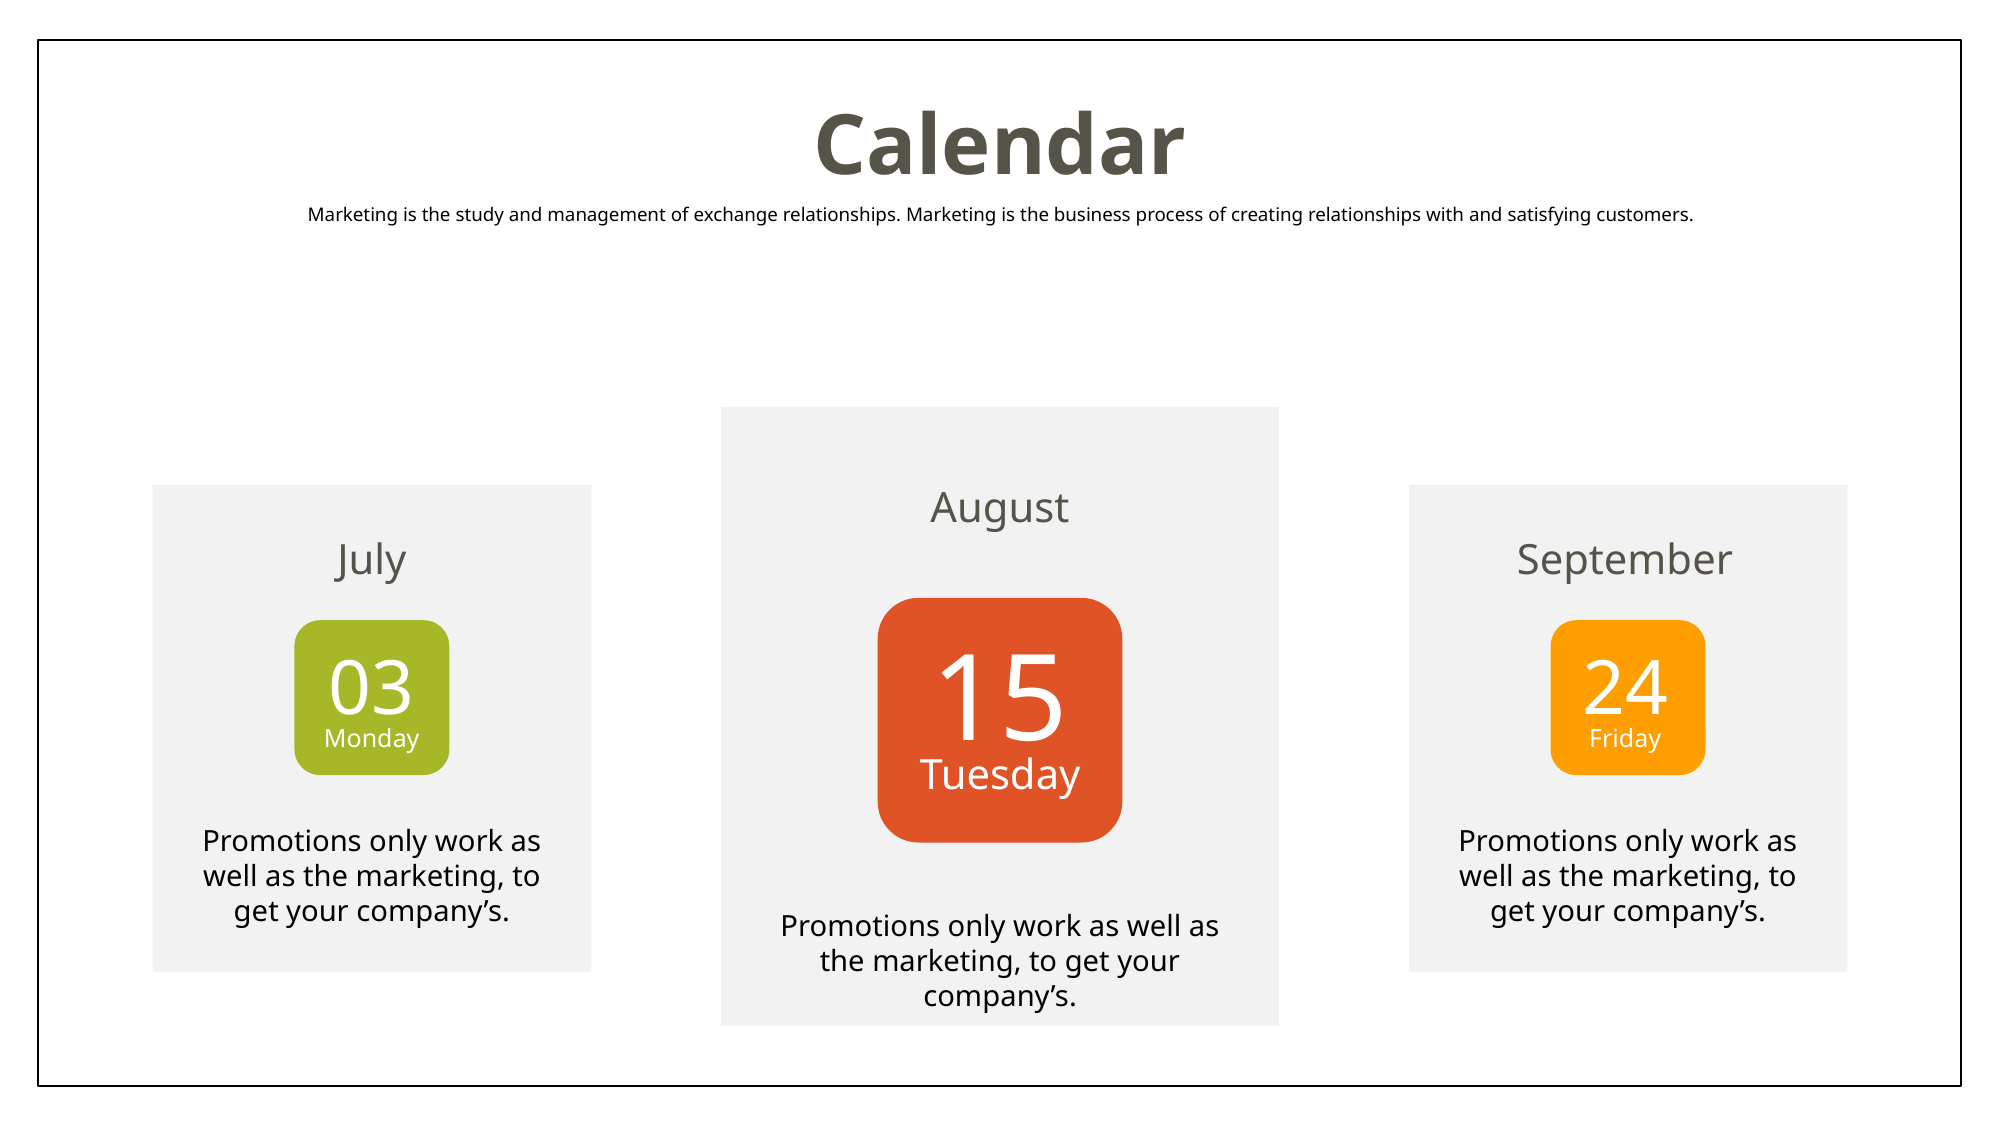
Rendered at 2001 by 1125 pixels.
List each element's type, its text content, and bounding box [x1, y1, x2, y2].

text_box [720, 405, 1281, 1027]
text_box [151, 483, 593, 973]
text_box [244, 648, 500, 754]
text_box [1549, 618, 1708, 646]
text_box Promotions only work as well as the marketing, to get your company’s. [1443, 814, 1813, 935]
text_box [876, 596, 1124, 633]
text_box September [1493, 525, 1757, 591]
text_box [876, 809, 1124, 845]
text_box [292, 618, 451, 646]
text_box August [868, 473, 1131, 538]
text_box Promotions only work as well as the marketing, to get your company’s. [187, 814, 557, 935]
text_box Calendar [798, 83, 1202, 195]
text_box Promotions only work as well as the marketing, to get your company’s. [757, 900, 1243, 1020]
text_box [1552, 762, 1704, 777]
text_box [296, 762, 448, 777]
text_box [872, 634, 1128, 799]
text_box [1407, 483, 1849, 973]
text_box Marketing is the study and management of exchange relationships. Marketing is the business process of creating relationships with and satisfying customers. [219, 195, 1781, 233]
text_box July [240, 525, 503, 591]
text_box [1497, 648, 1753, 754]
